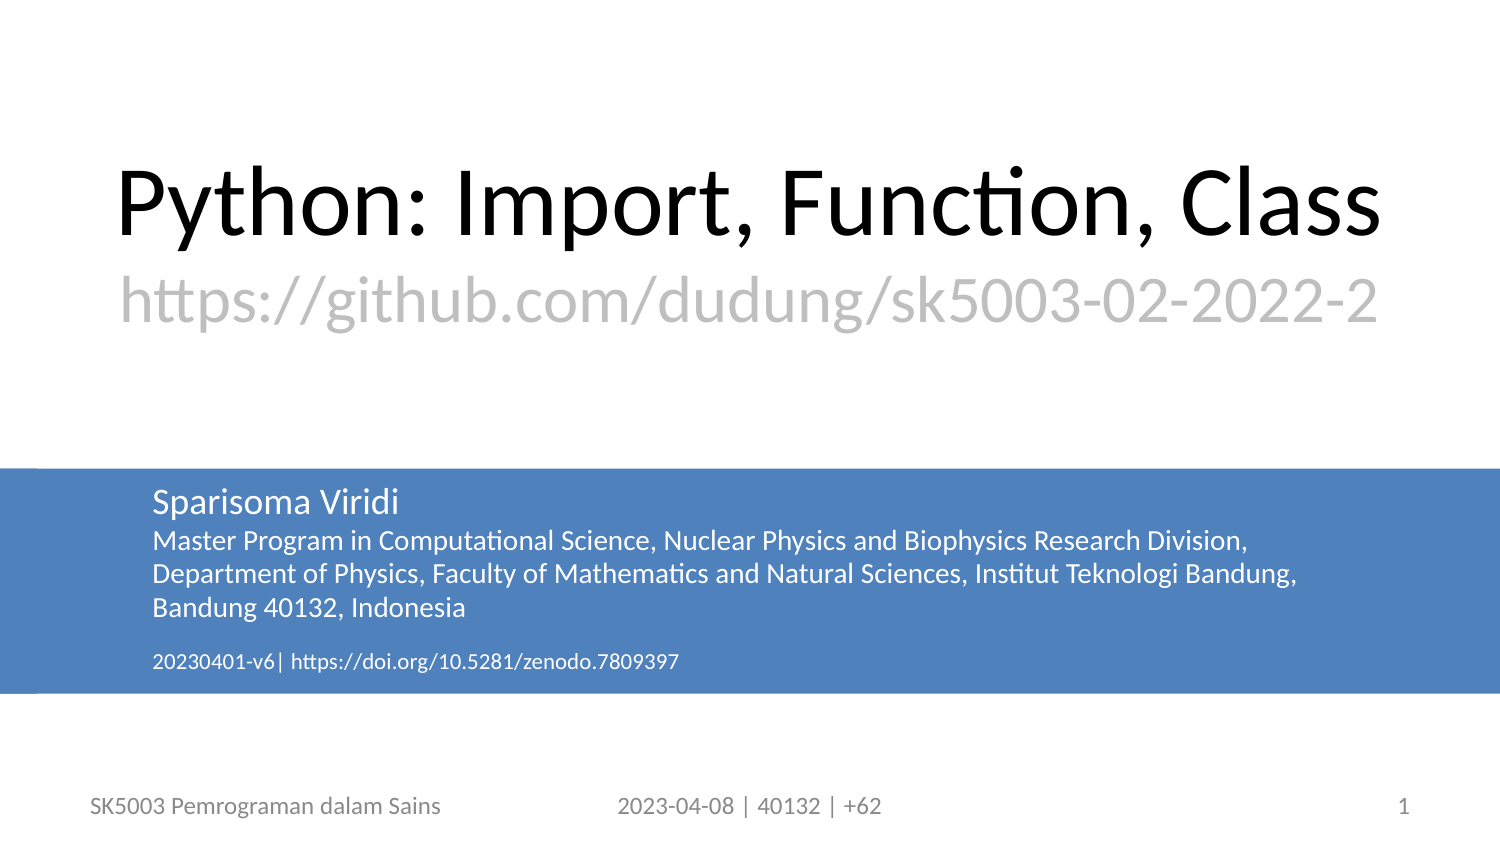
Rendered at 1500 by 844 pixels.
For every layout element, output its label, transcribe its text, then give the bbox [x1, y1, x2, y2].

slide_number 1 [1074, 782, 1425, 827]
text_box [0, 467, 1500, 696]
footer 2023-04-08 | 40132 | +62 [512, 782, 988, 827]
title Python: Import, Function, Class https://github.com/dudung/sk5003-02-2022-2 [56, 84, 1444, 387]
text_box [284, 642, 679, 685]
subtitle Sparisoma Viridi Master Program in Computational Science, Nuclear Physics and Biophysics Research Division, Department of Physics, Faculty of Mathematics and Natural Sciences, Institut Teknologi Bandung, Bandung 40132, Indonesia 20230401-v6| https://doi.org/10.5281/zenodo.7809397 [137, 478, 1351, 685]
slide_number SK5003 Pemrograman dalam Sains [75, 782, 480, 827]
